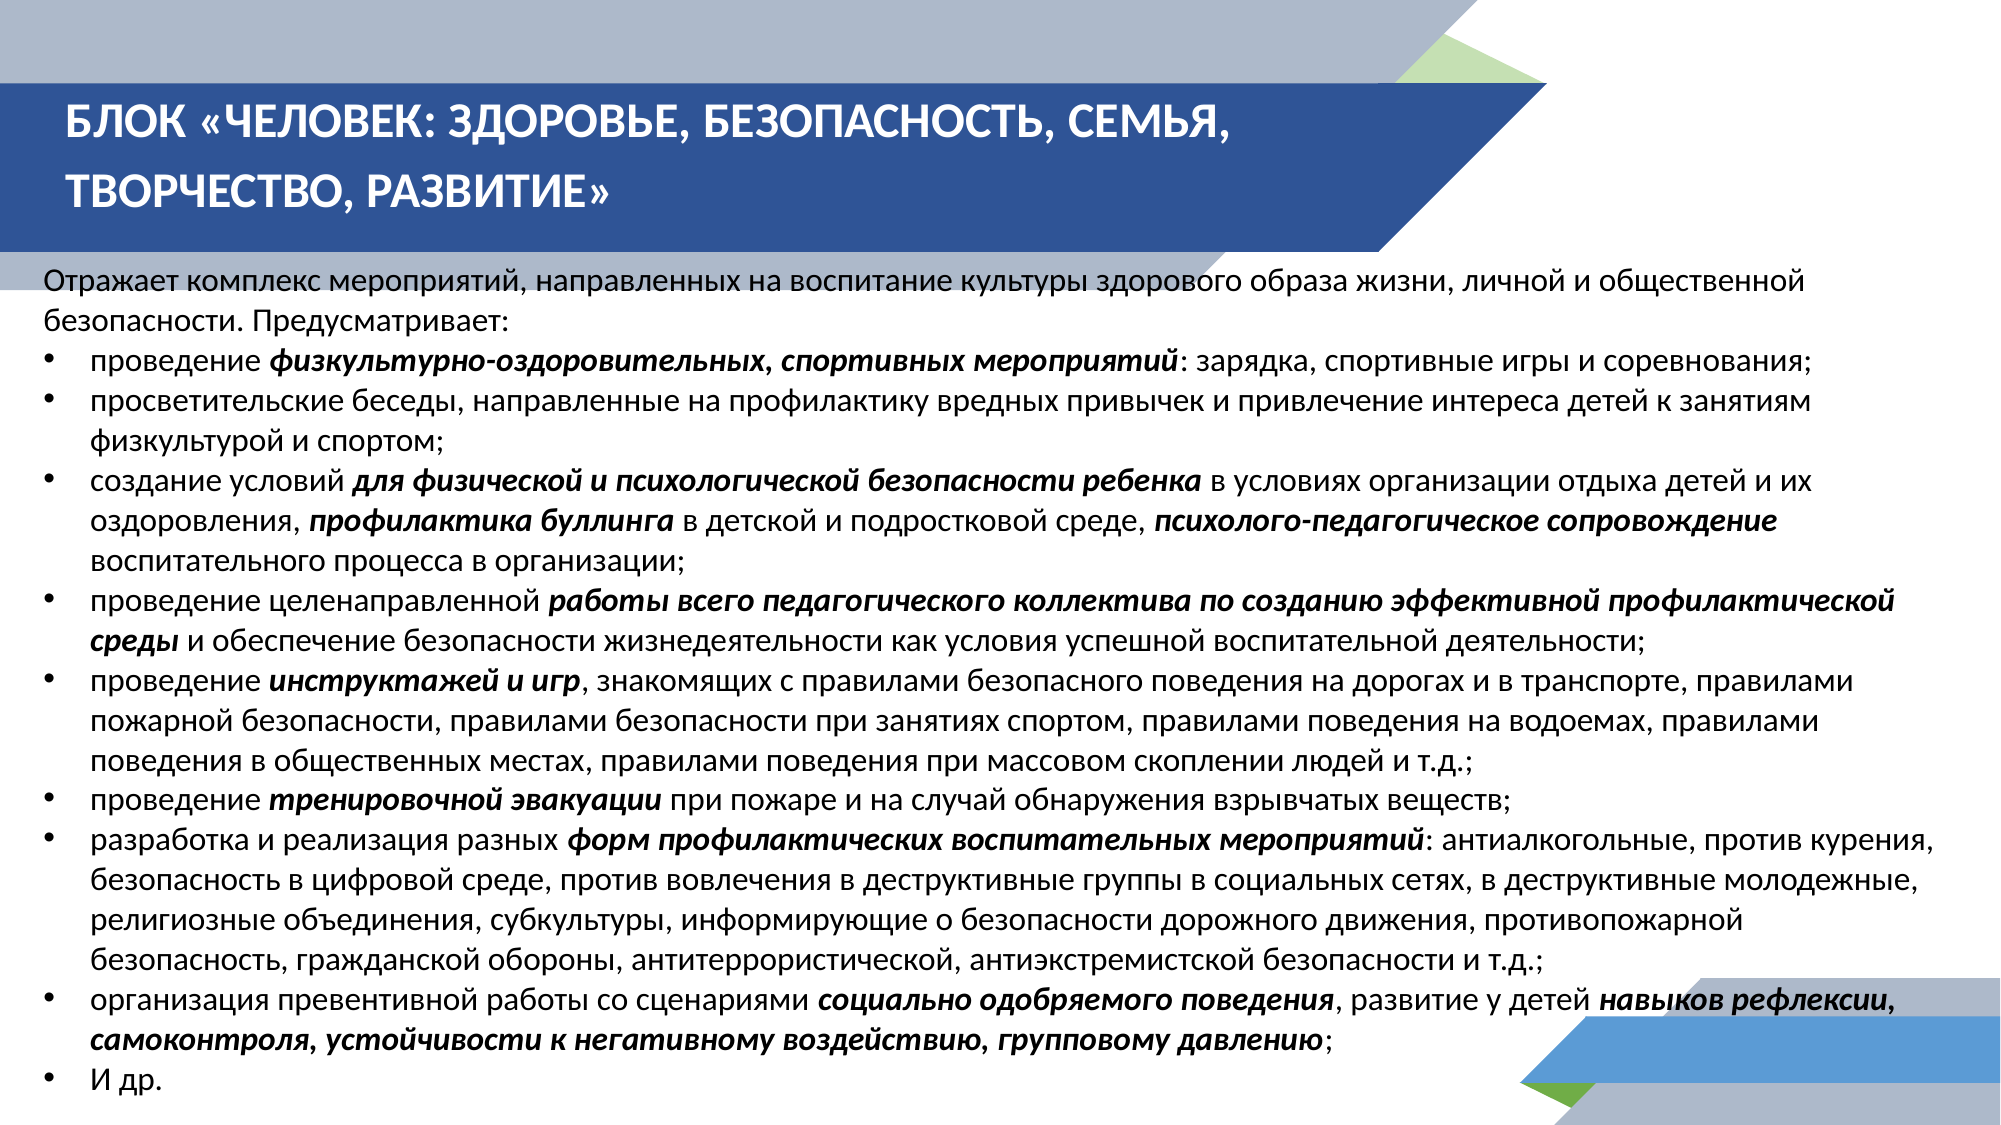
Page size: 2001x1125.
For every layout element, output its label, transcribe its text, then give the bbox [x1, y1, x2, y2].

list БЛОК «ЧЕЛОВЕК: ЗДОРОВЬЕ, БЕЗОПАСНОСТЬ, СЕМЬЯ, ТВОРЧЕСТВО, РАЗВИТИЕ» Отражает комплекс мероприятий, направленных на воспитание культуры здорового образа жизни, личной и общественной безопасности. Предусматривает: проведение физкультурно-оздоровительных, спортивных мероприятий: зарядка, спортивные игры и соревнования; просветительские беседы, направленные на профилактику вредных привычек и привлечение интереса детей к занятиям физкультурой и спортом; создание условий для физической и психологической безопасности ребенка в условиях организации отдыха детей и их оздоровления, профилактика буллинга в детской и подростковой среде, психолого-педагогическое сопровождение воспитательного процесса в организации; проведение целенаправленной работы всего педагогического коллектива по созданию эффективной профилактической среды и обеспечение безопасности жизнедеятельности как условия успешной воспитательной деятельности; проведение инструктажей и игр, знакомящих с правилами безопасного поведения на дорогах и в транспорте, правилами пожарной безопасности, правилами безопасности при занятиях спортом, правилами поведения на водоемах, правилами поведения в общественных местах, правилами поведения при массовом скоплении людей и т.д.; проведение тренировочной эвакуации при пожаре и на случай обнаружения взрывчатых веществ; разработка и реализация разных форм профилактических воспитательных мероприятий: антиалкогольные, против курения, безопасность в цифровой среде, против вовлечения в деструктивные группы в социальных сетях, в деструктивные молодежные, религиозные объединения, субкультуры, информирующие о безопасности дорожного движения, противопожарной безопасность, гражданской обороны, антитеррористической, антиэкстремистской безопасности и т.д.; организация превентивной работы со сценариями социально одобряемого поведения, развитие у детей навыков рефлексии, самоконтроля, устойчивости к негативному воздействию, групповому давлению; И др. [28, 79, 1955, 1125]
